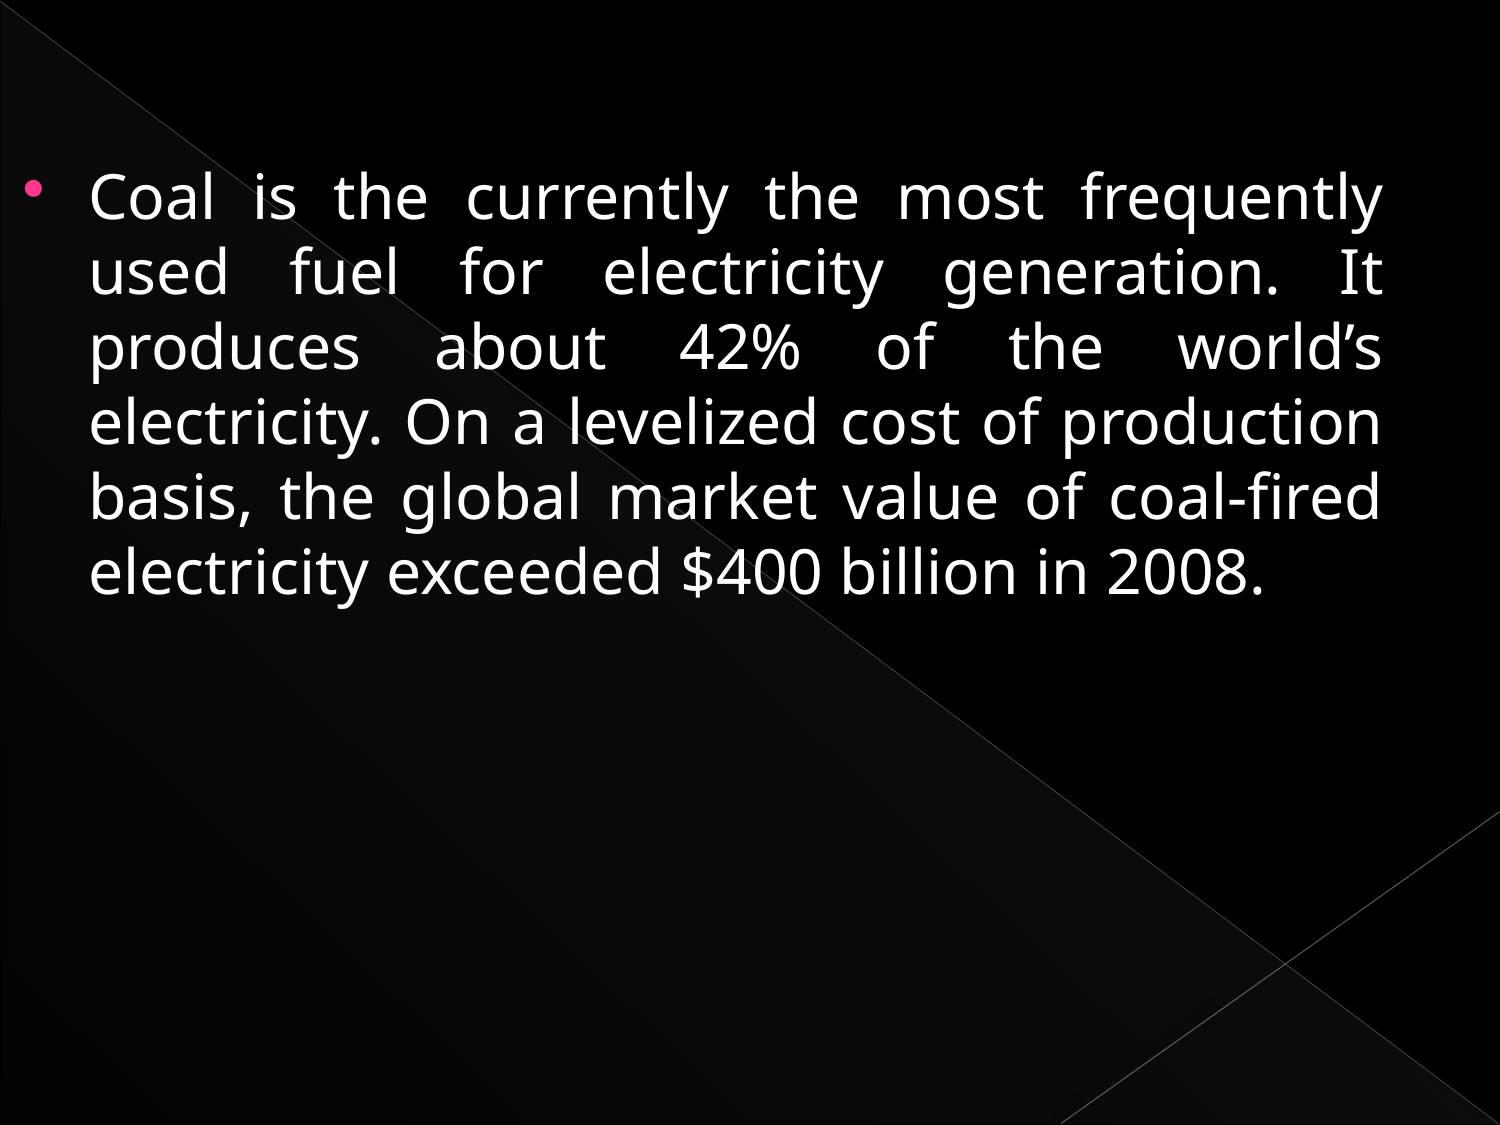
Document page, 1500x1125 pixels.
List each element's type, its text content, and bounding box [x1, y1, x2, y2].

list Coal is the currently the most frequently used fuel for electricity generation. It produces about 42% of the world’s electricity. On a levelized cost of production basis, the global market value of coal-fired electricity exceeded $400 billion in 2008. [0, 149, 1400, 825]
